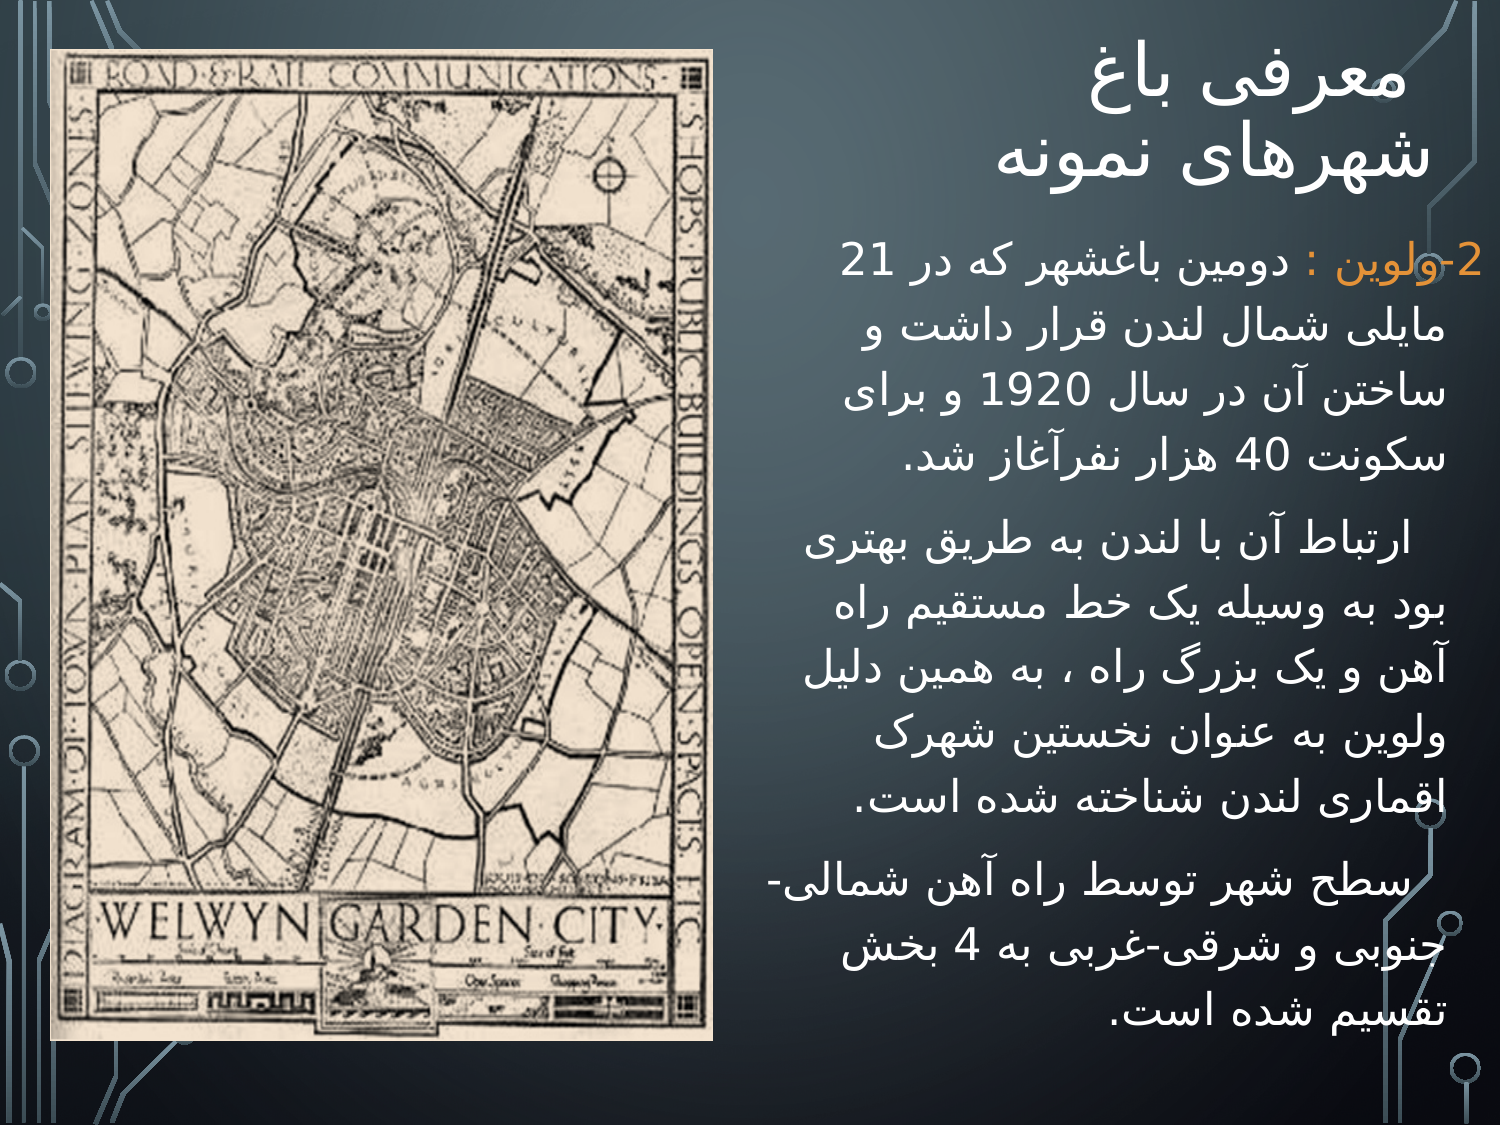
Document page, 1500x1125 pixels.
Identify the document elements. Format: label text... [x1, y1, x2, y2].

picture [49, 49, 713, 1041]
title معرفی باغ شهرهای نمونه [812, 24, 1450, 200]
list 2-ولوین : دومین باغشهر که در 21 مایلی شمال لندن قرار داشت و ساختن آن در سال 1920 و برای سکونت 40 هزار نفرآغاز شد. ارتباط آن با لندن به طریق بهتری بود به وسیله یک خط مستقیم راه آهن و یک بزرگ راه ، به همین دلیل ولوین به عنوان نخستین شهرک اقماری لندن شناخته شده است. سطح شهر توسط راه آهن شمالی-جنوبی و شرقی-غربی به 4 بخش تقسیم شده است. [737, 212, 1500, 1050]
